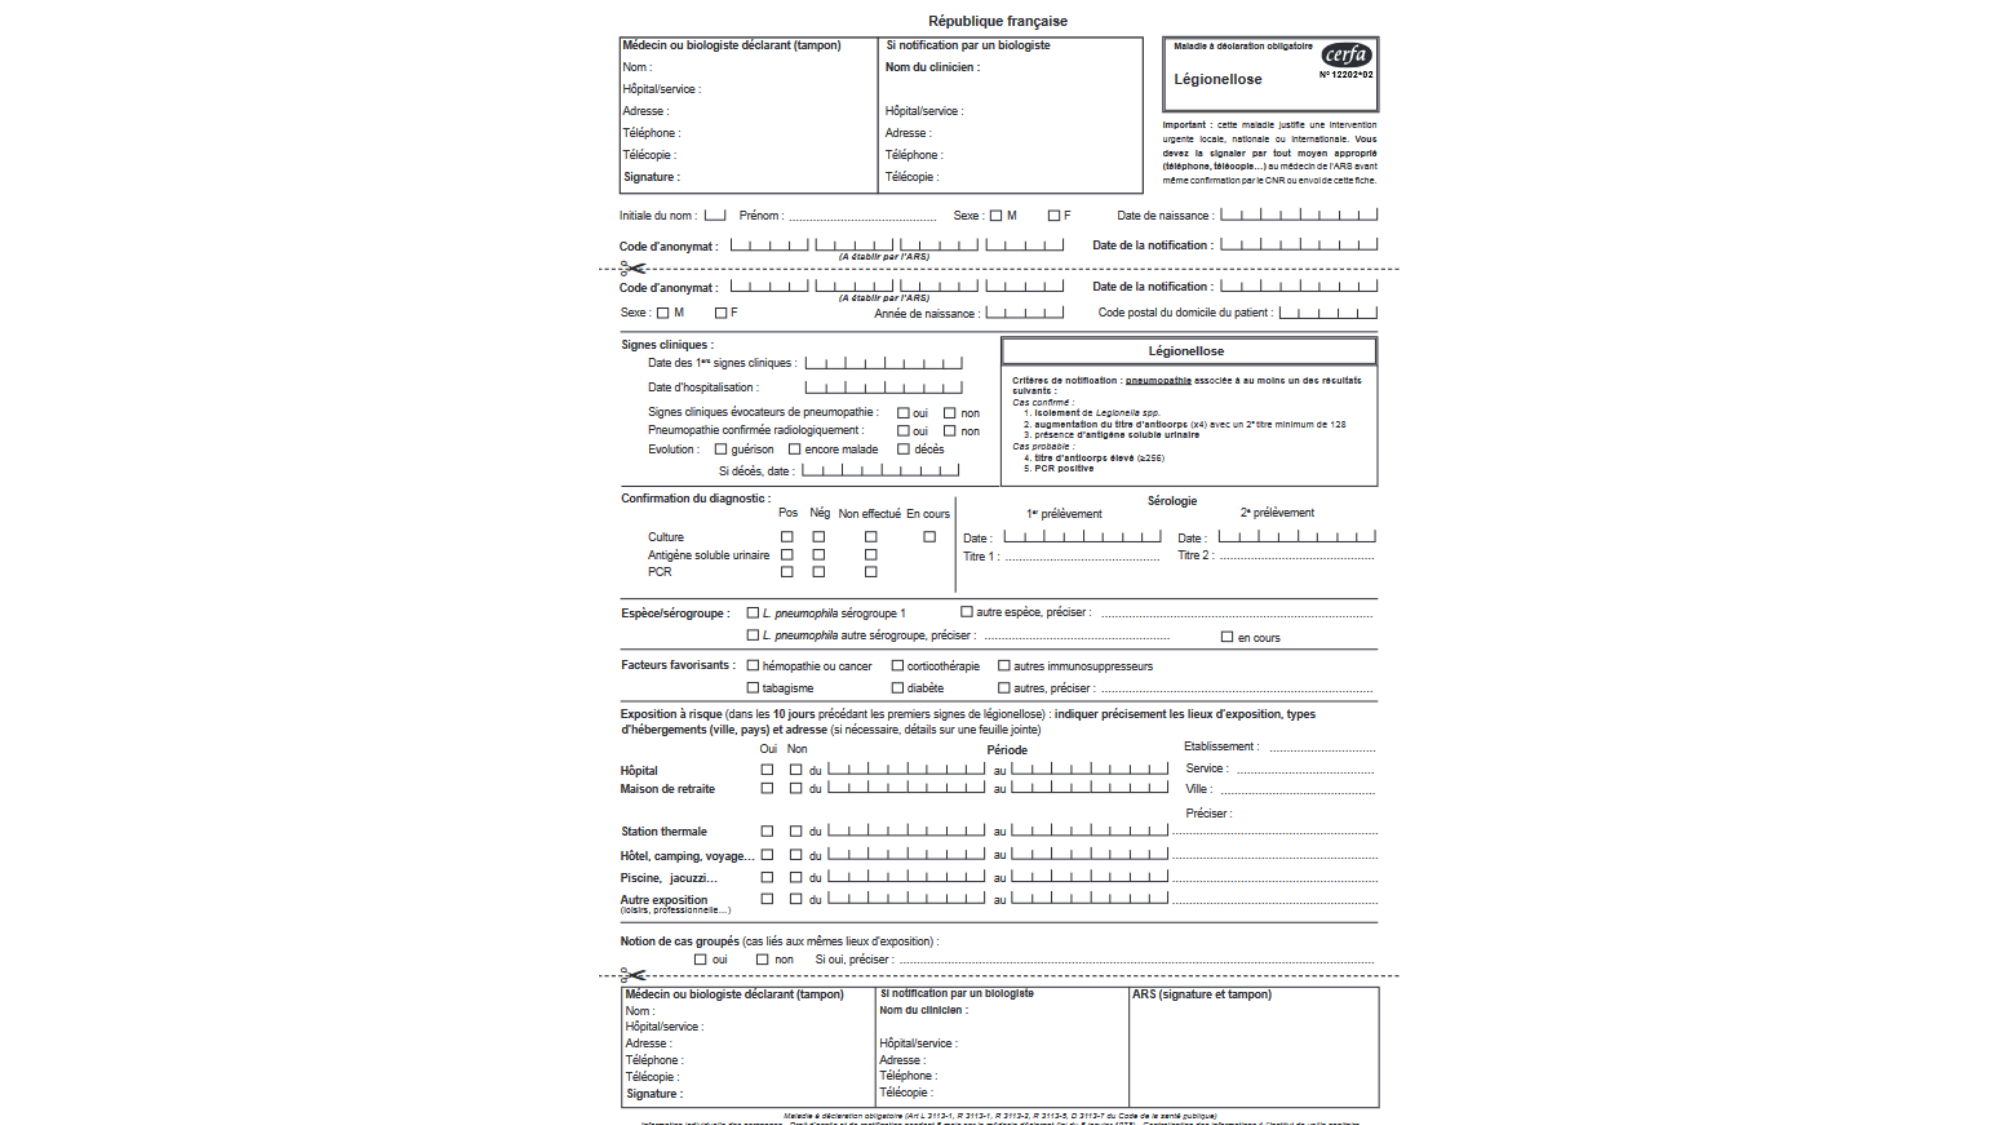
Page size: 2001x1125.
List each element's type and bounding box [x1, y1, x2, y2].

picture [599, 0, 1401, 1125]
